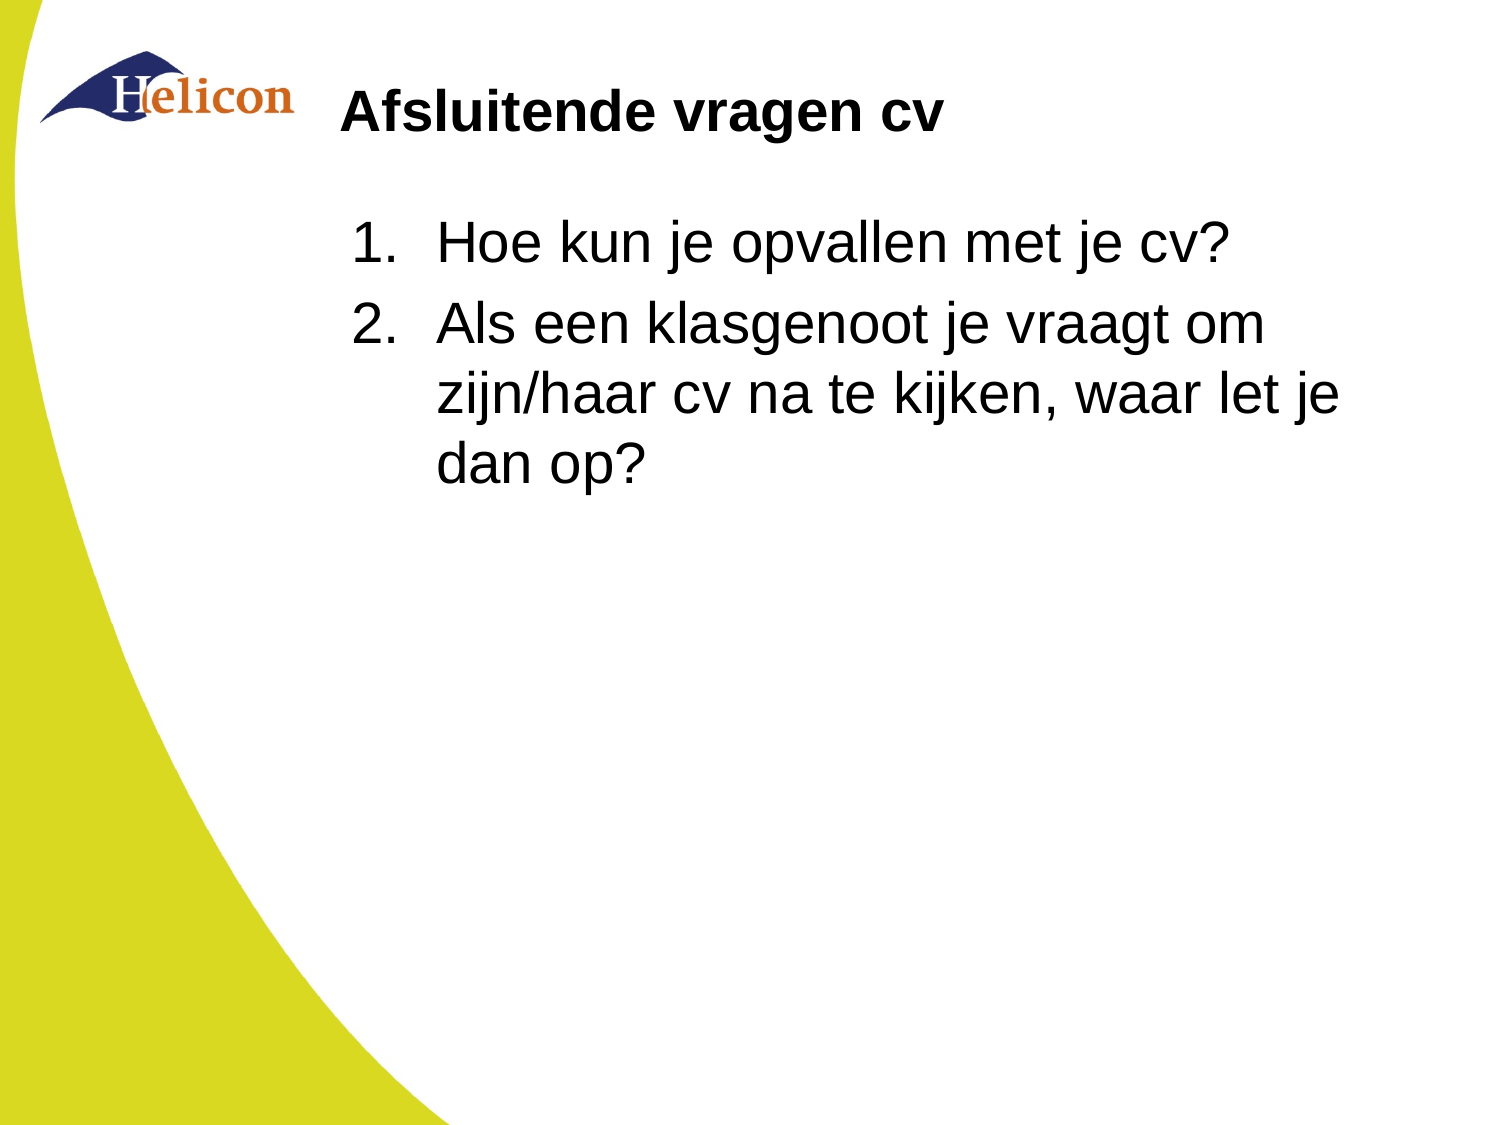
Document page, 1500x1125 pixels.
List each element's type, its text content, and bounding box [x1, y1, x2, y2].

picture [0, 0, 1500, 1125]
title Afsluitende vragen cv [324, 54, 1415, 161]
list Hoe kun je opvallen met je cv? Als een klasgenoot je vraagt om zijn/haar cv na te kijken, waar let je dan op? [336, 196, 1425, 1005]
